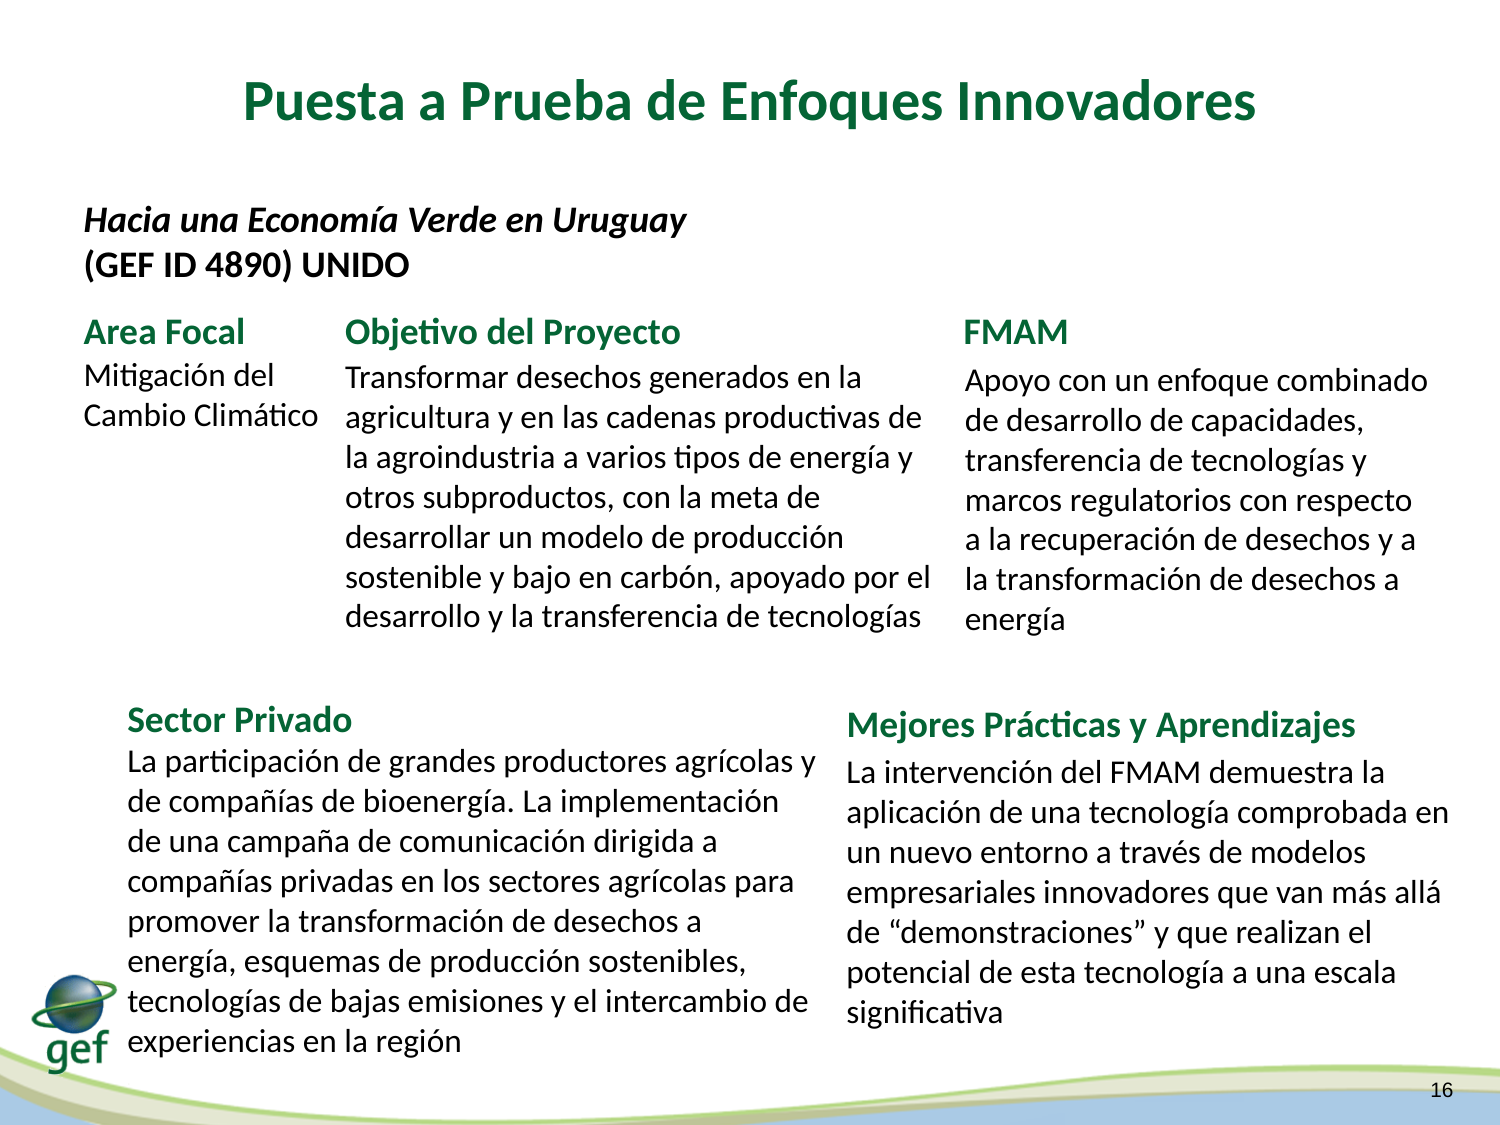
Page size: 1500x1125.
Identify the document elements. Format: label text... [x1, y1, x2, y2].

text_box Objetivo del Proyecto [330, 299, 743, 347]
text_box Sector Privado [112, 687, 450, 732]
picture [0, 922, 1500, 1125]
text_box La participación de grandes productores agrícolas y de compañías de bioenergía. La implementación de una campaña de comunicación dirigida a compañías privadas en los sectores agrícolas para promover la transformación de desechos a energía, esquemas de producción sostenibles, tecnologías de bajas emisiones y el intercambio de experiencias en la región [112, 732, 832, 1067]
text_box Hacia una Economía Verde en Uruguay (GEF ID 4890) UNIDO [68, 187, 1425, 293]
text_box Transformar desechos generados en la agricultura y en las cadenas productivas de la agroindustria a varios tipos de energía y otros subproductos, con la meta de desarrollar un modelo de producción sostenible y bajo en carbón, apoyado por el desarrollo y la transferencia de tecnologías [330, 347, 949, 642]
text_box Puesta a Prueba de Enfoques Innovadores [108, 62, 1392, 133]
text_box La intervención del FMAM demuestra la aplicación de una tecnología comprobada en un nuevo entorno a través de modelos empresariales innovadores que van más allá de “demonstraciones” y que realizan el potencial de esta tecnología a una escala significativa [831, 743, 1475, 1038]
text_box Mejores Prácticas y Aprendizajes [831, 692, 1407, 743]
text_box Mitigación del Cambio Climático [68, 345, 369, 441]
text_box Apoyo con un enfoque combinado de desarrollo de capacidades, transferencia de tecnologías y marcos regulatorios con respecto a la recuperación de desechos y a la transformación de desechos a energía [950, 350, 1450, 645]
text_box Area Focal [68, 299, 307, 345]
text_box FMAM [948, 299, 1187, 360]
